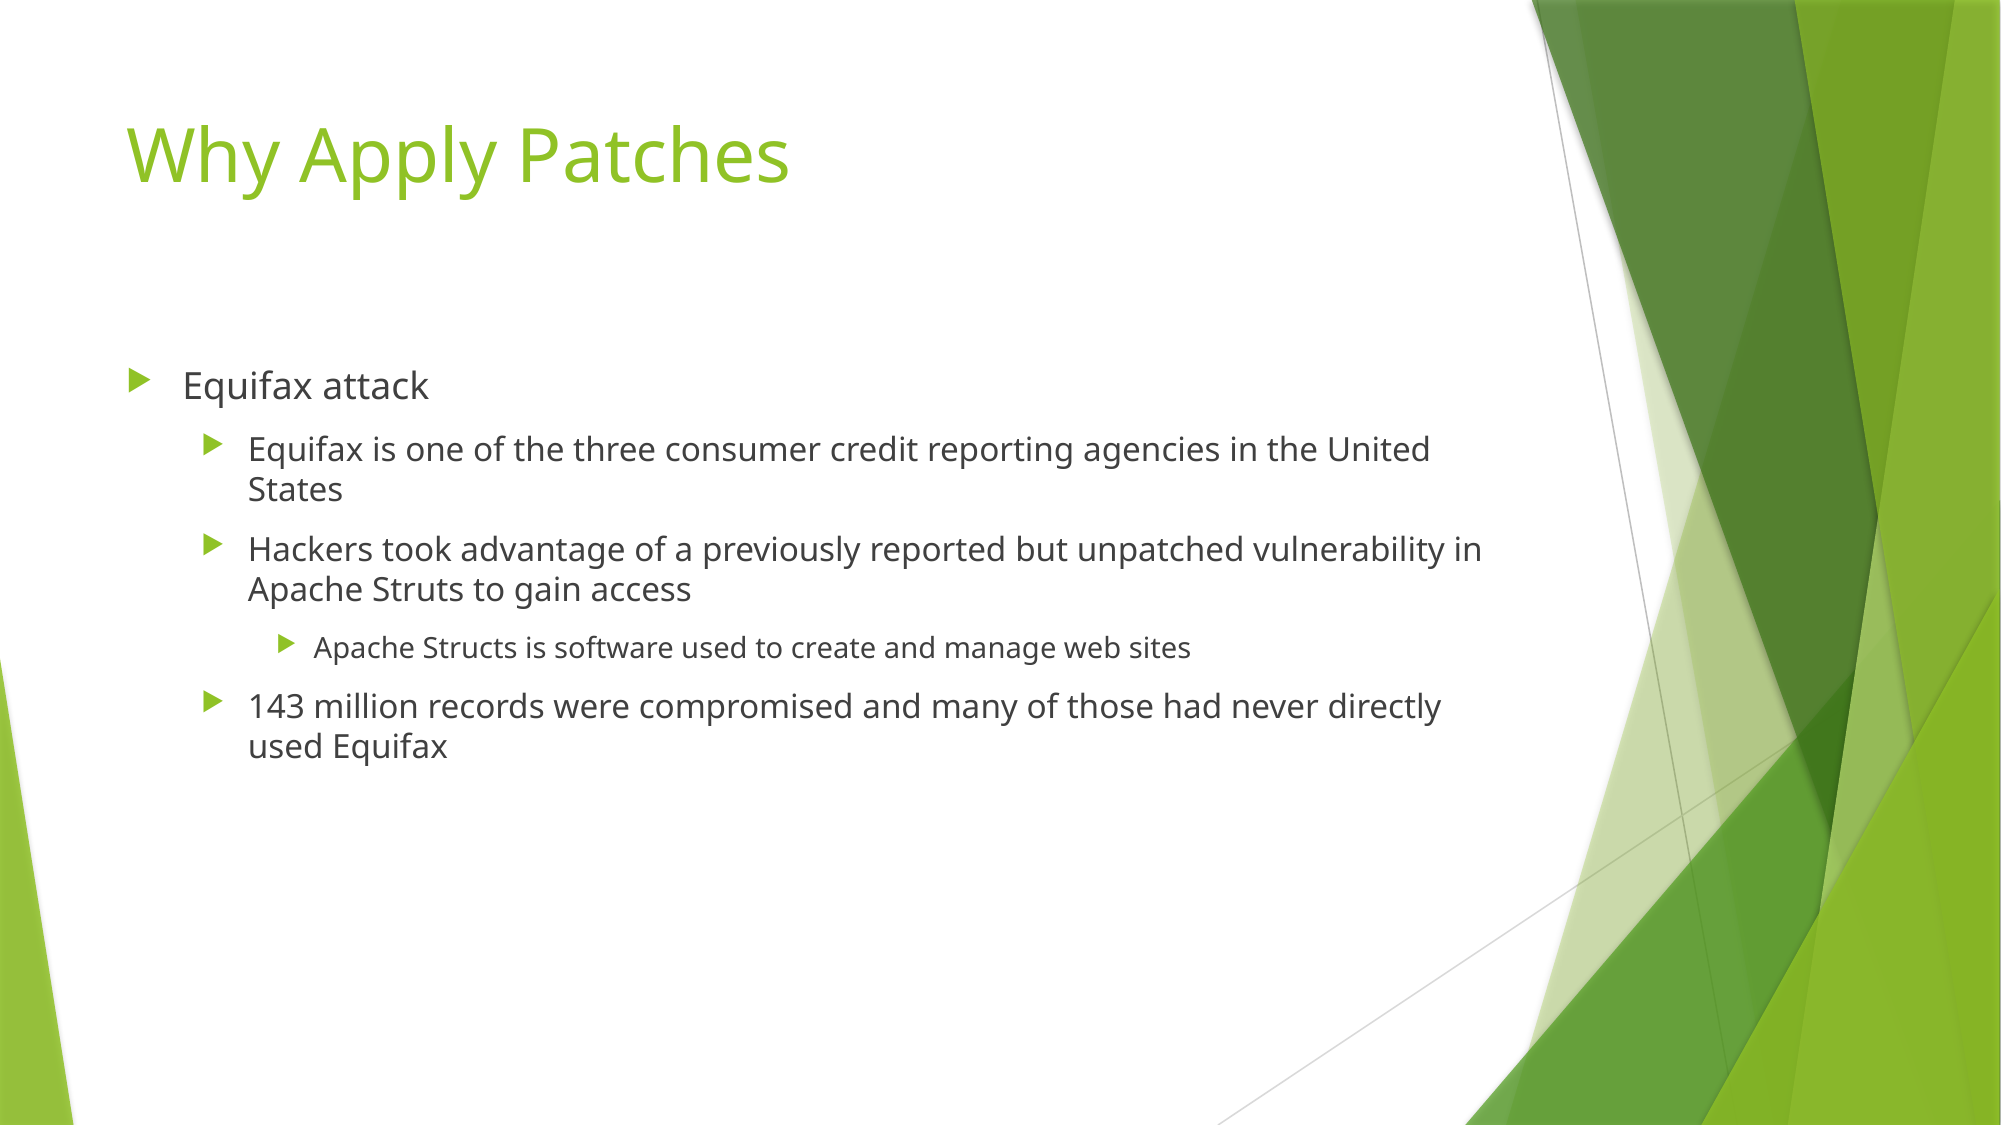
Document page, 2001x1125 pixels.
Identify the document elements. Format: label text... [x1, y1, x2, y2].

list Equifax attack Equifax is one of the three consumer credit reporting agencies in the United States Hackers took advantage of a previously reported but unpatched vulnerability in Apache Struts to gain access Apache Structs is software used to create and manage web sites 143 million records were compromised and many of those had never directly used Equifax [111, 354, 1522, 992]
title Why Apply Patches [111, 99, 1522, 317]
